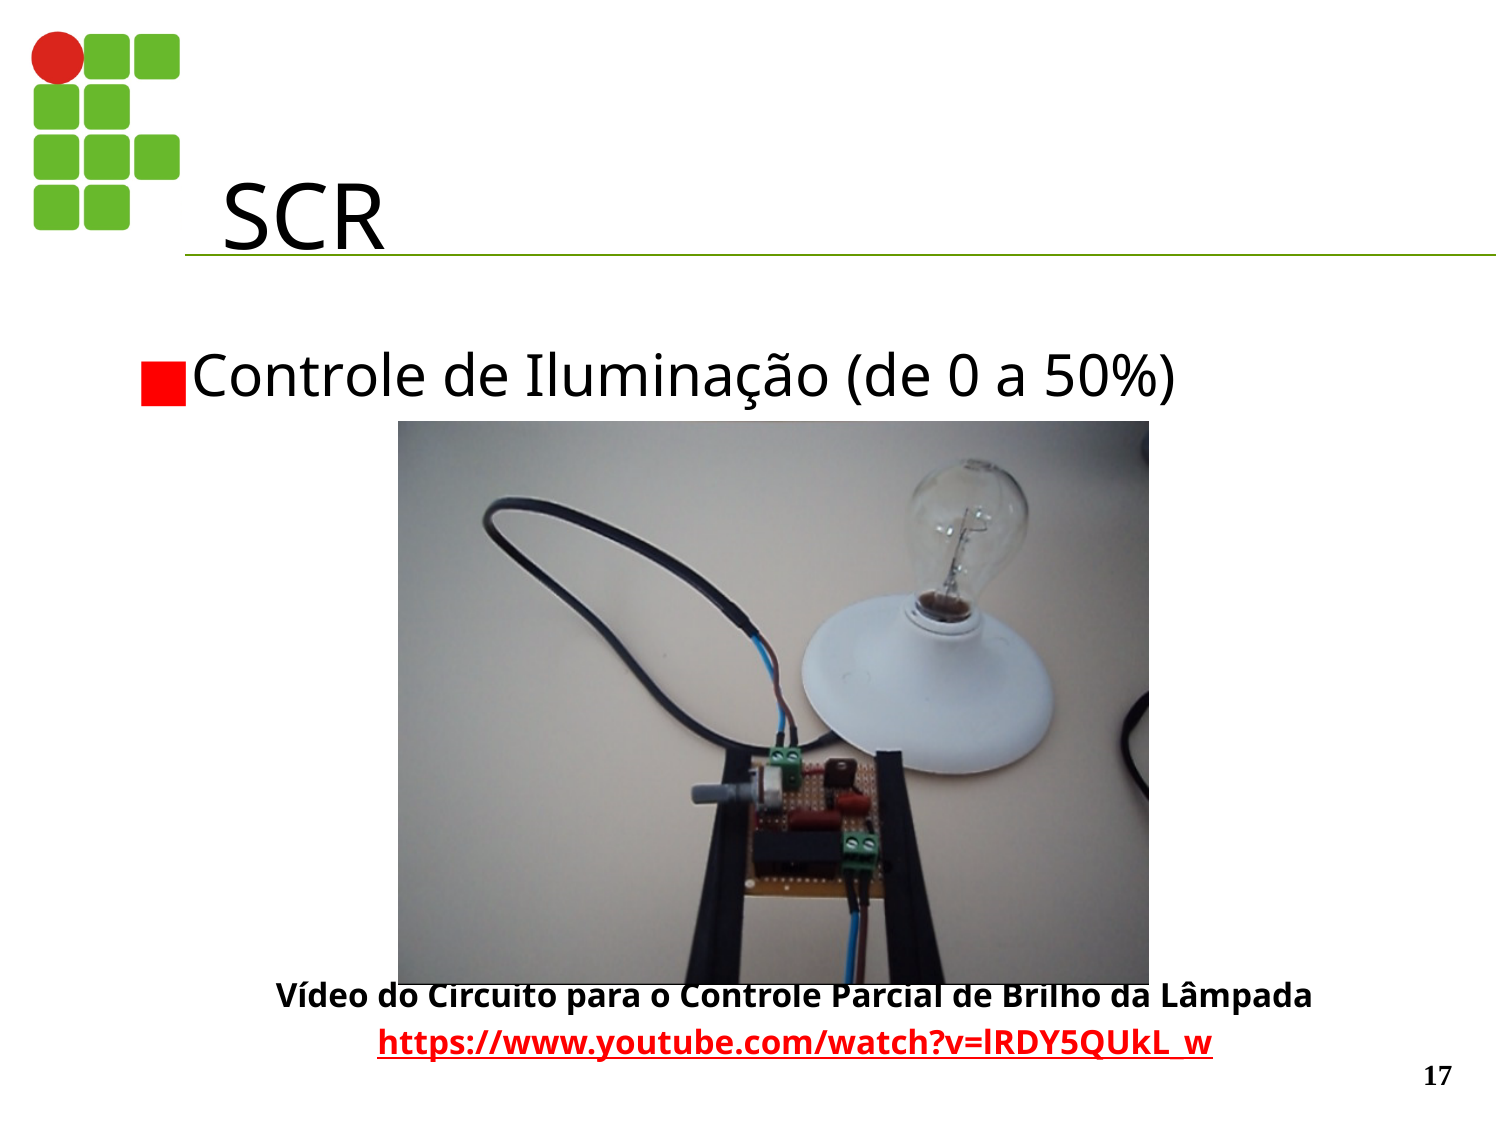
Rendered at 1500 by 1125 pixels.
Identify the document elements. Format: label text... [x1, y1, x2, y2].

picture [398, 421, 1149, 985]
text_box ‹#› [1155, 1067, 1468, 1100]
list Controle de Iluminação (de 0 a 50%) Vídeo do Circuito para o Controle Parcial de Brilho da Lâmpada https://www.youtube.com/watch?v=lRDY5QUkL_w [46, 331, 1469, 1067]
title SCR [206, 35, 1468, 275]
picture [29, 30, 182, 232]
